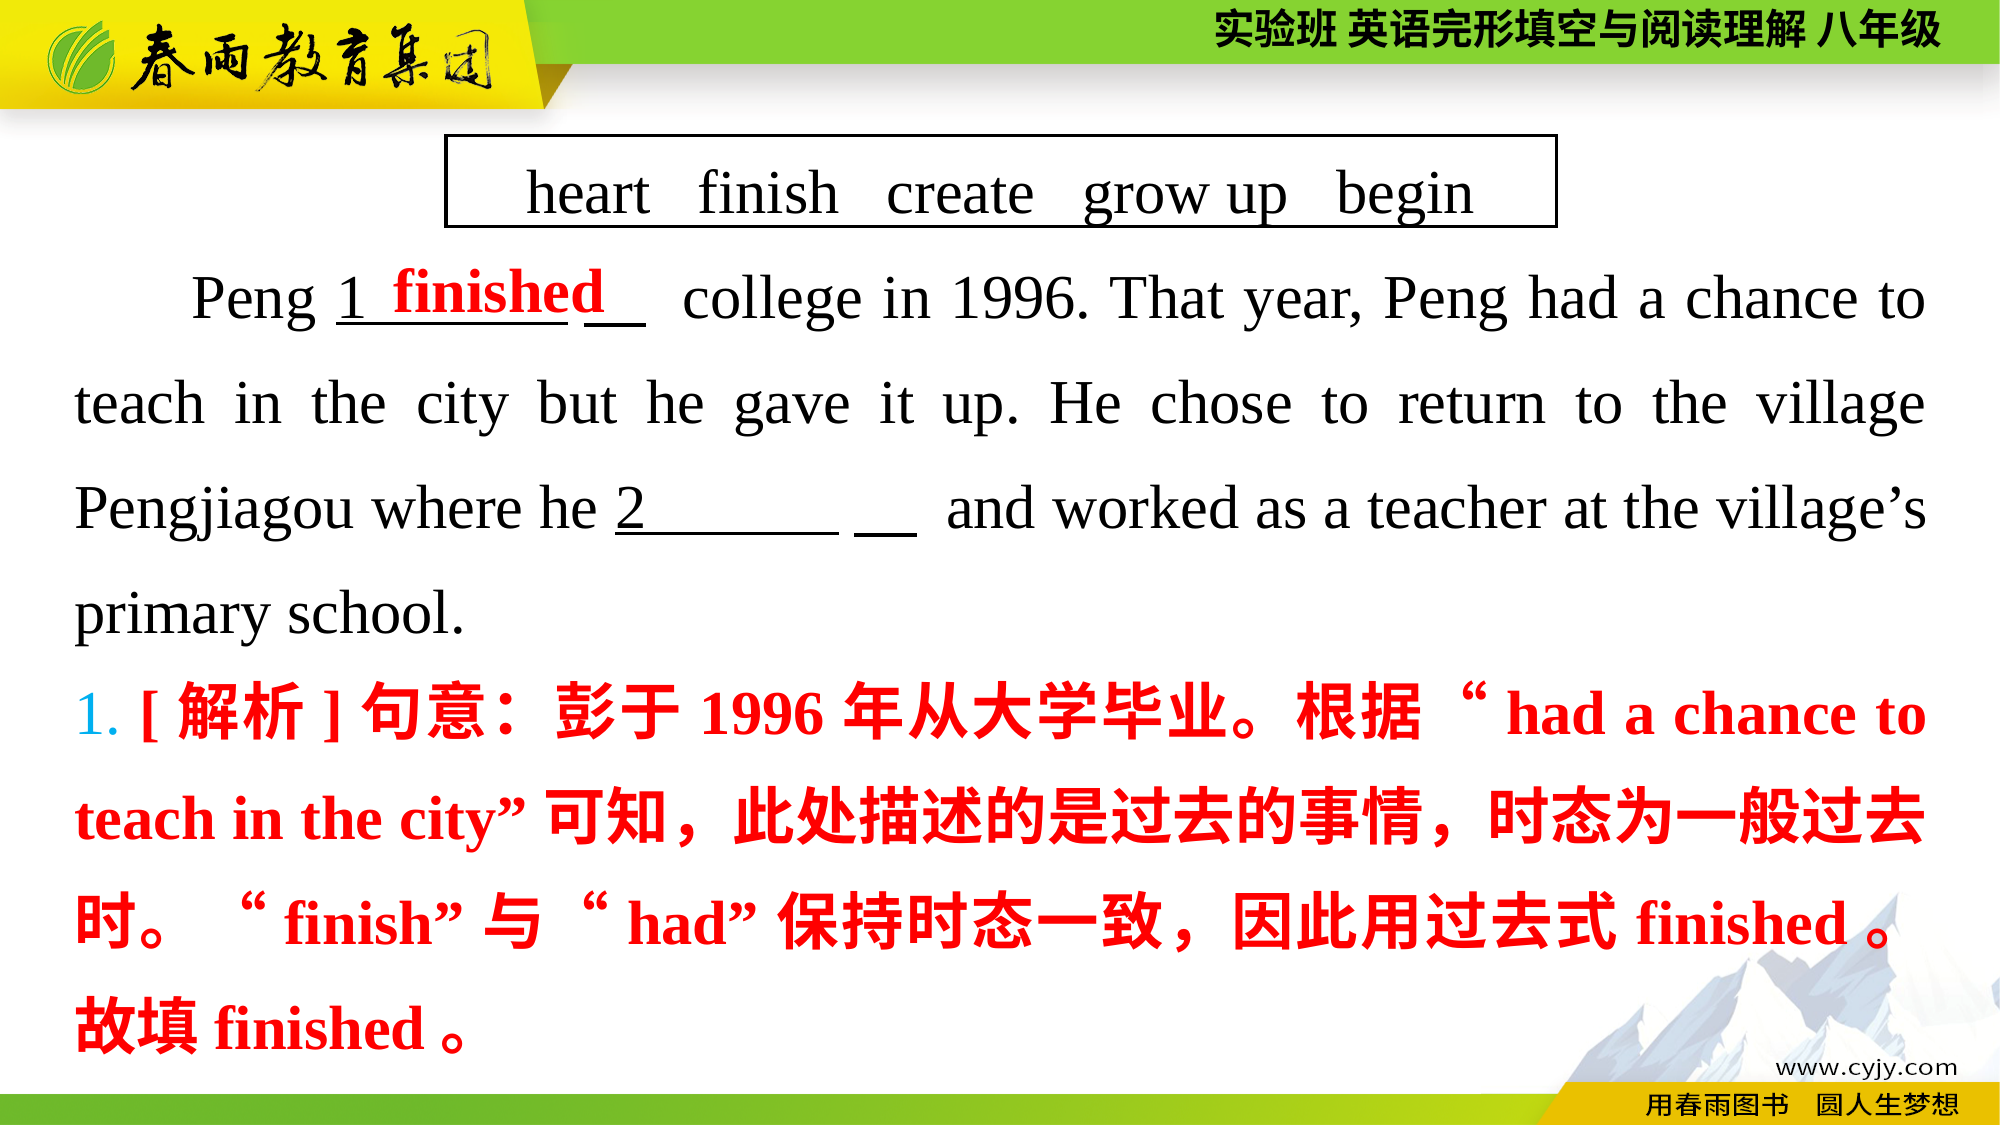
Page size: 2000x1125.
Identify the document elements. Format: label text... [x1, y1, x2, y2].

list heart finish create grow up begin Peng 1 college in 1996. That year, Peng had a chance to teach in the city but he gave it up. He chose to return to the village Pengjiagou where he 2 and worked as a teacher at the village’s primary school. [59, 113, 1944, 634]
text_box finished [379, 212, 621, 333]
text_box 1. [解析]句意：彭于1996年从大学毕业。根据“had a chance to teach in the city”可知，此处描述的是过去的事情，时态为一般过去时。“finish”与“had”保持时态一致，因此用过去式finished。故填finished。 [59, 634, 1944, 1070]
text_box [446, 135, 1557, 227]
picture [0, 0, 2000, 1125]
